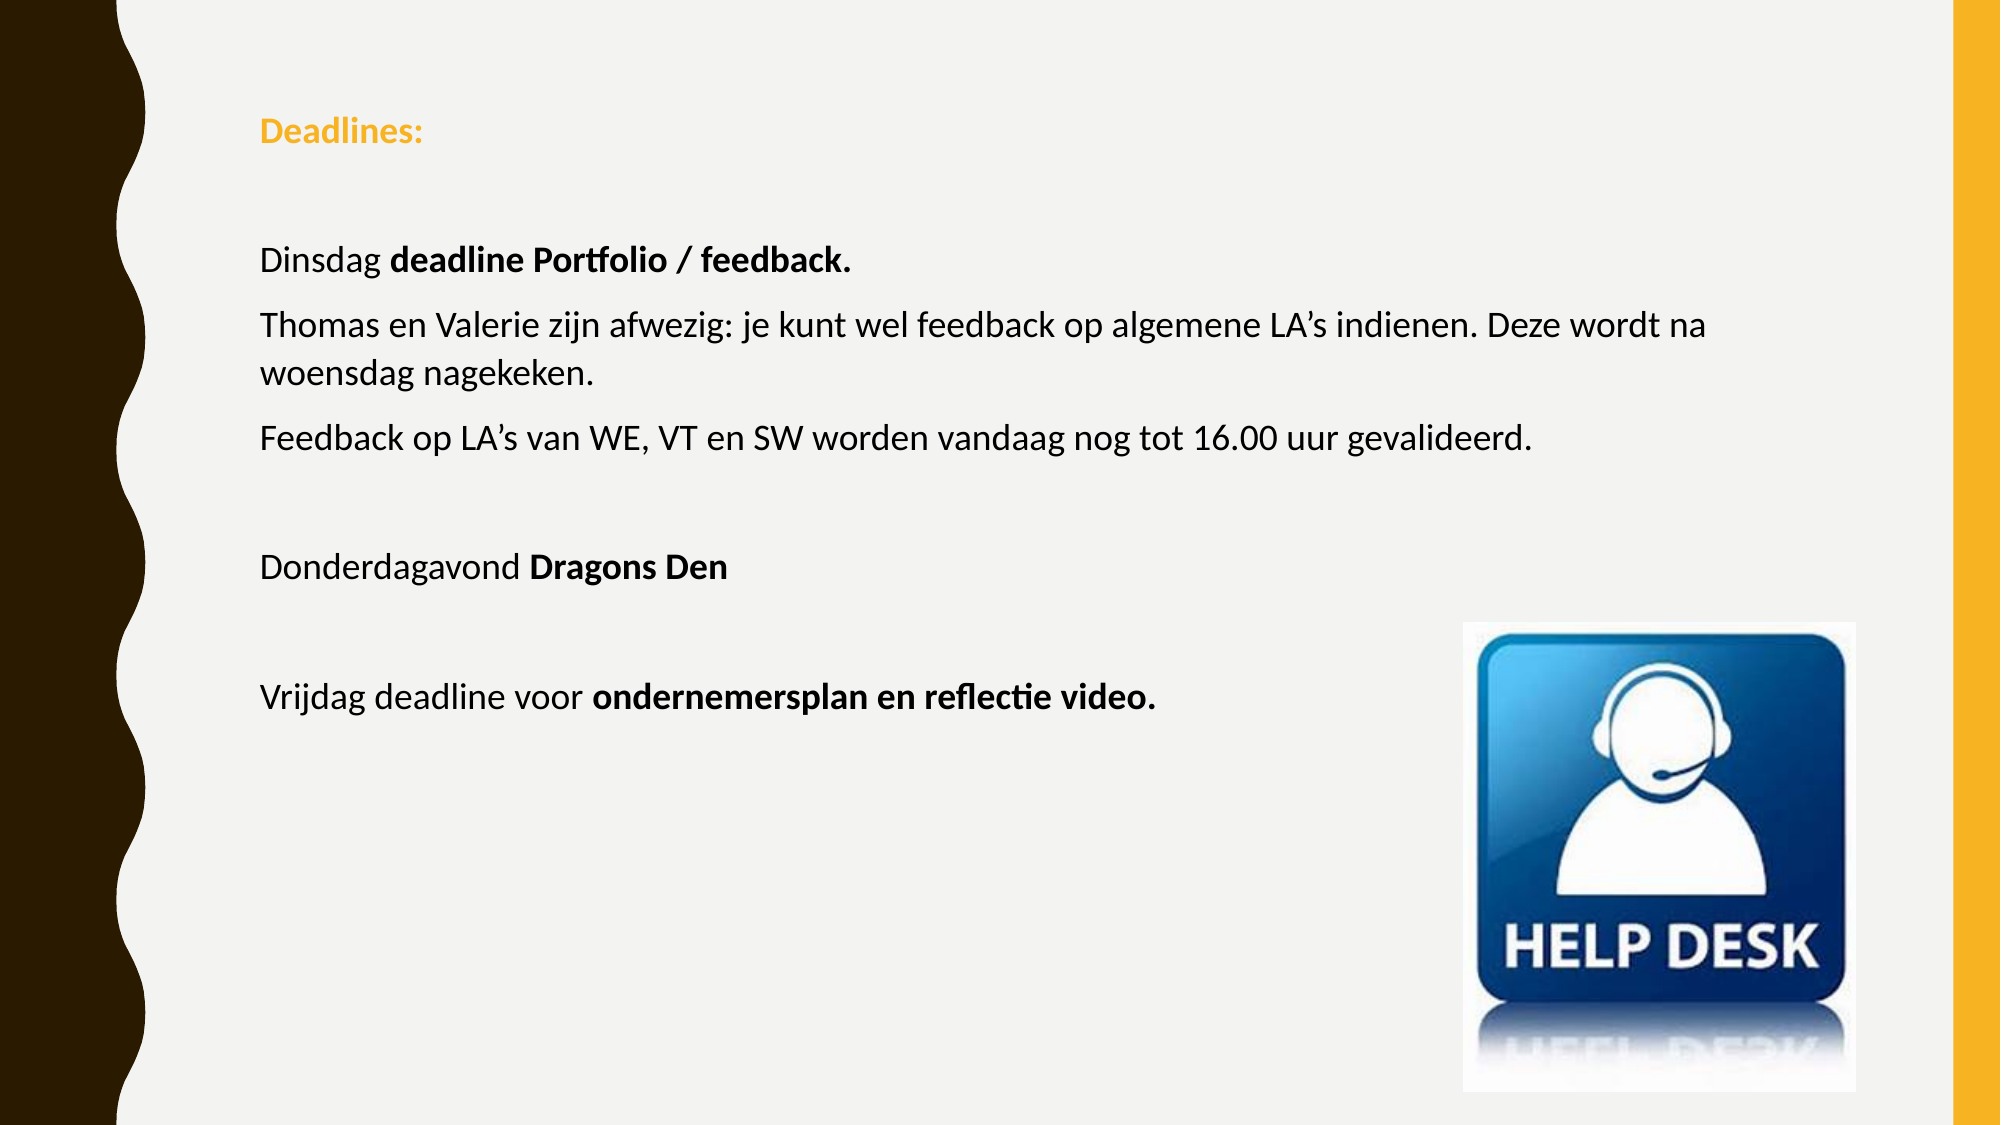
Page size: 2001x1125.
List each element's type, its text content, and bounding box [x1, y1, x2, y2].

picture [1463, 622, 1856, 1092]
text_box Deadlines: Dinsdag deadline Portfolio / feedback. Thomas en Valerie zijn afwezig: je kunt wel feedback op algemene LA’s indienen. Deze wordt na woensdag nagekeken. Feedback op LA’s van WE, VT en SW worden vandaag nog tot 16.00 uur gevalideerd. Donderdagavond Dragons Den Vrijdag deadline voor ondernemersplan en reflectie video. [245, 95, 1755, 838]
